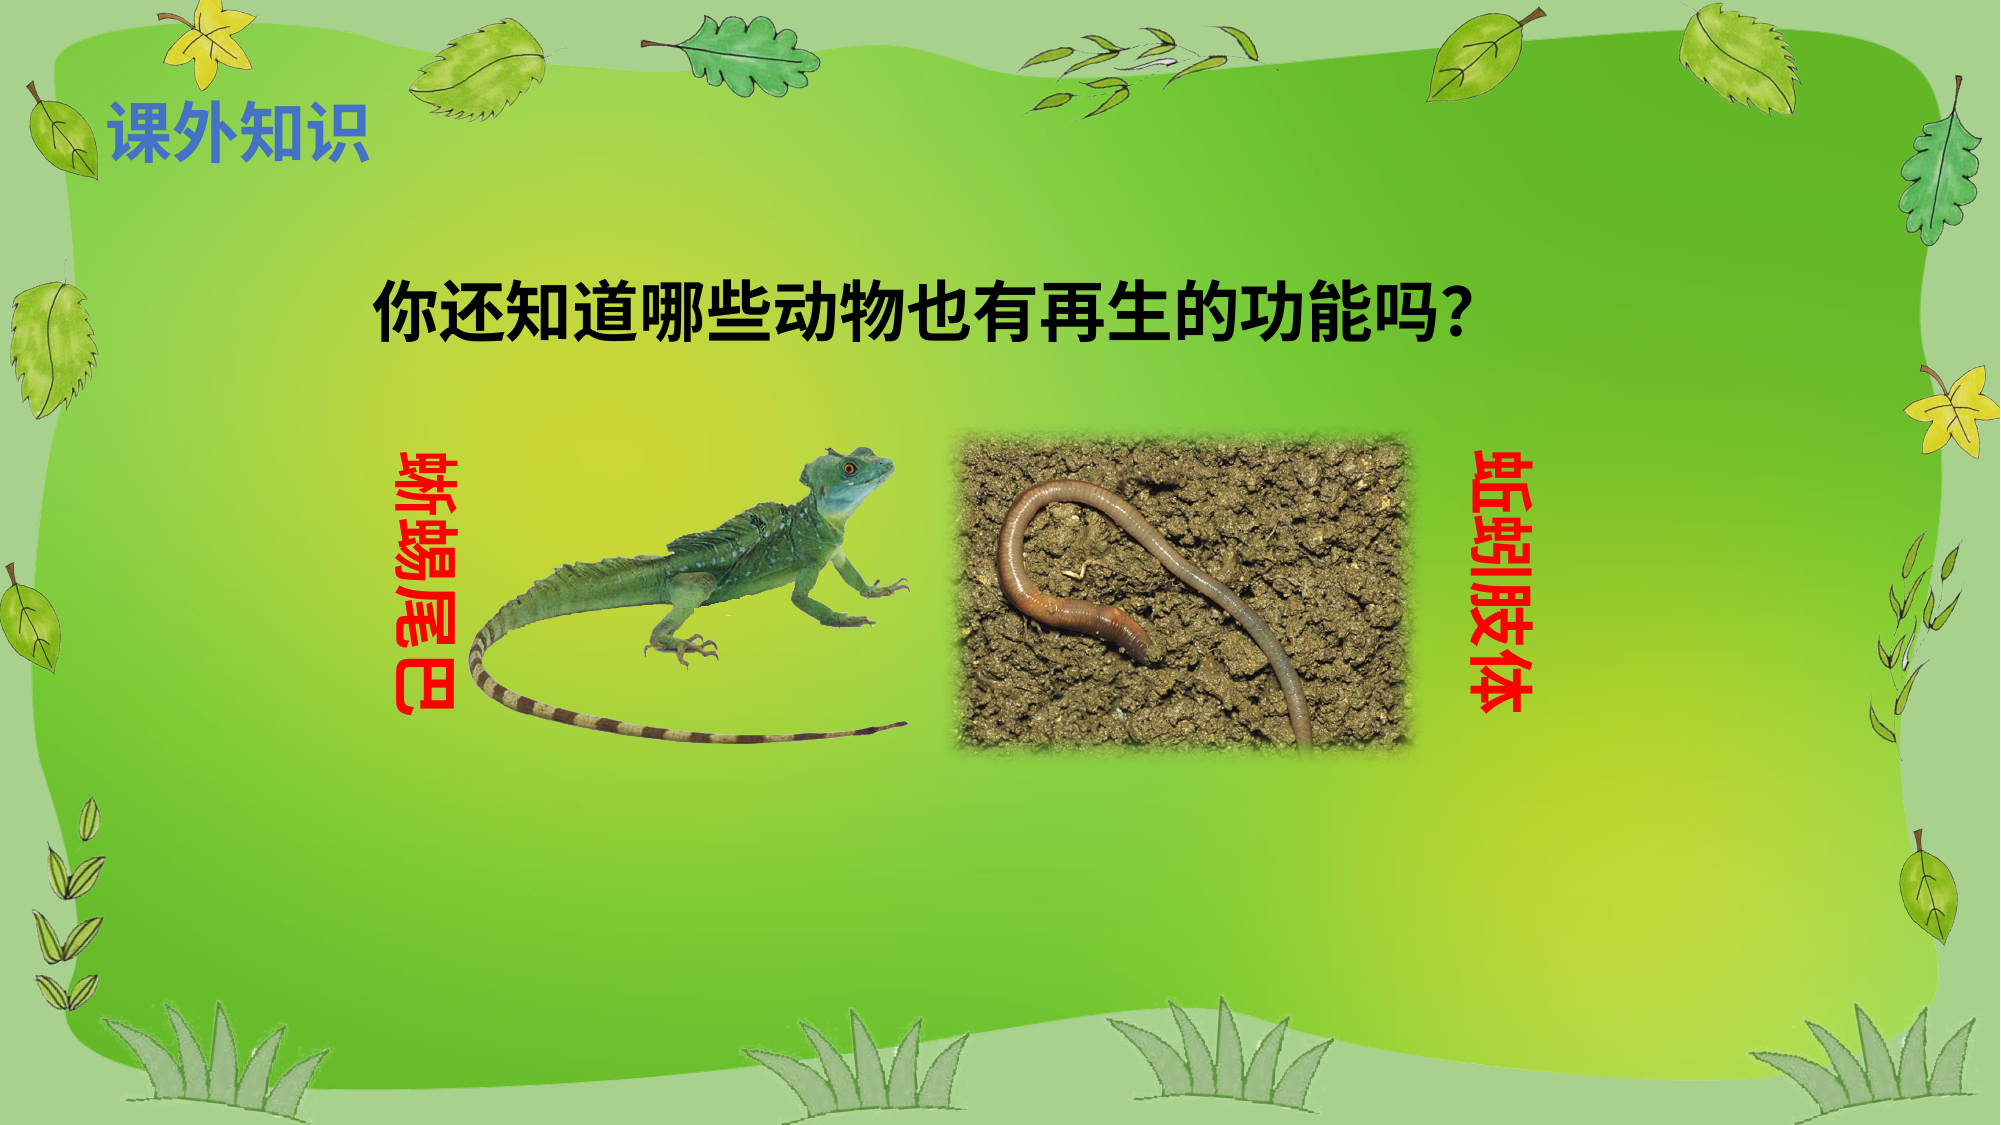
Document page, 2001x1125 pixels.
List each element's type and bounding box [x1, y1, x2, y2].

text_box [941, 422, 1551, 767]
text_box [0, 0, 2000, 1125]
text_box [364, 424, 930, 745]
